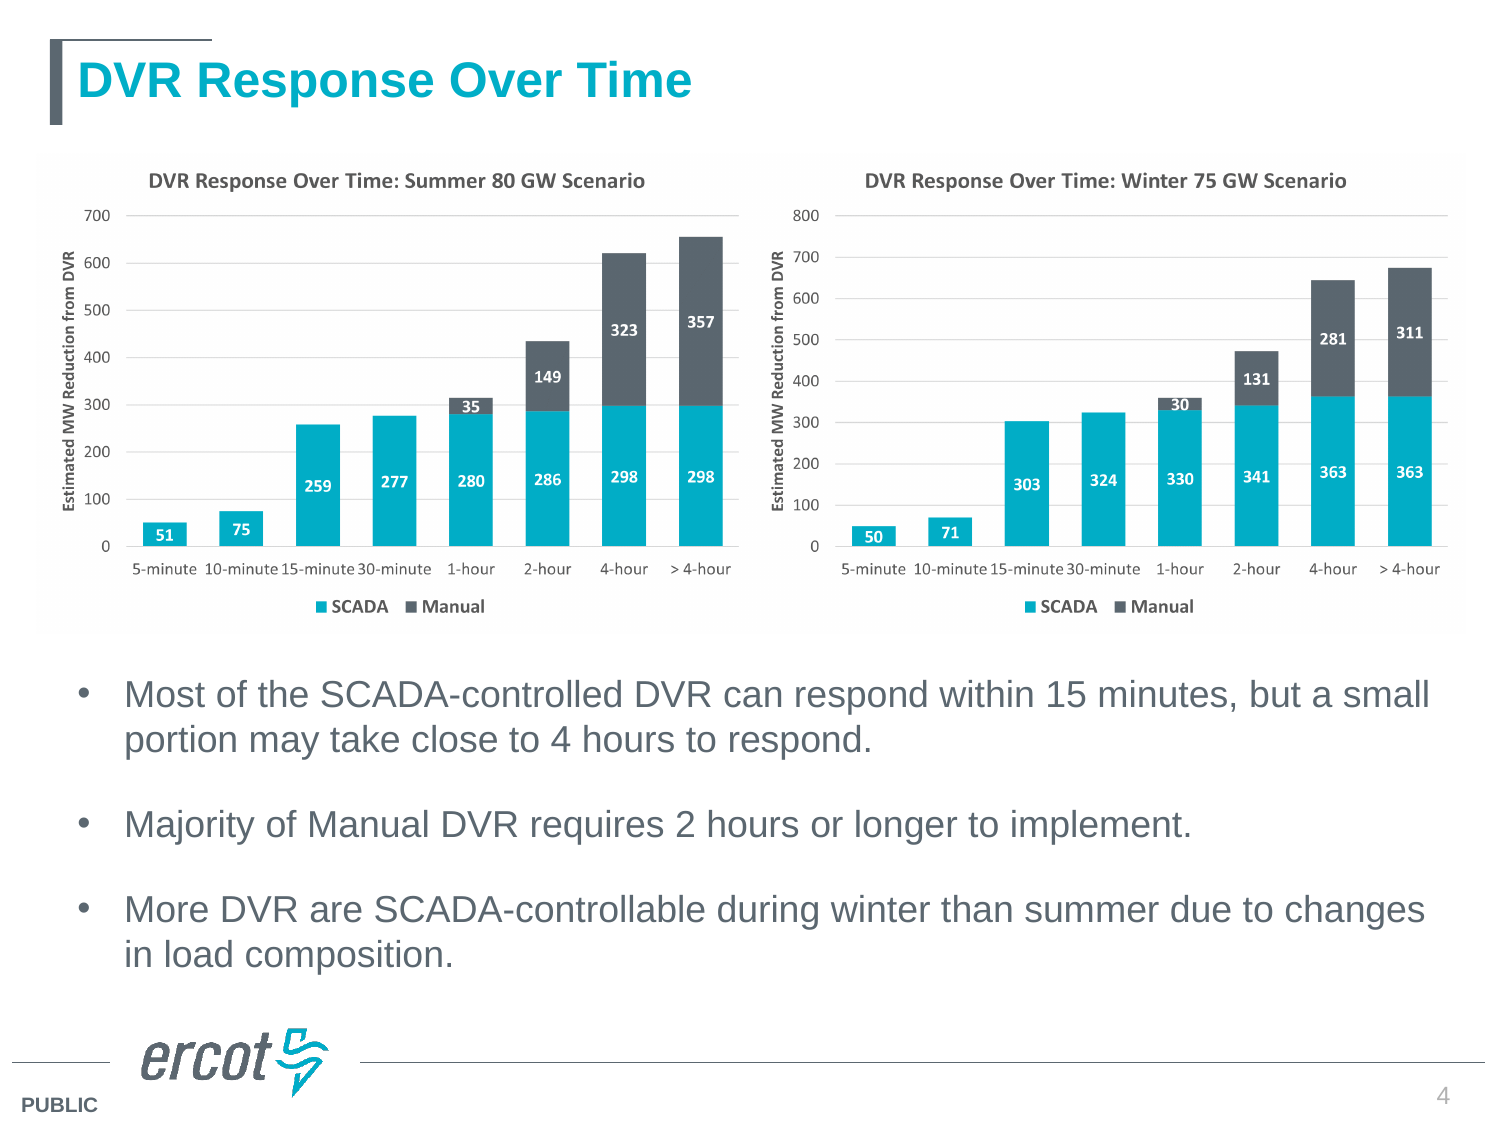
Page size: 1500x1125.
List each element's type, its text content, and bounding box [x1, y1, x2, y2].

slide_number 4 [1400, 1076, 1488, 1113]
title DVR Response Over Time [62, 39, 1450, 125]
picture [35, 153, 1467, 634]
picture [137, 1024, 332, 1100]
text_box Most of the SCADA-controlled DVR can respond within 15 minutes, but a small portion may take close to 4 hours to respond. Majority of Manual DVR requires 2 hours or longer to implement. More DVR are SCADA-controllable during winter than summer due to changes in load composition. [62, 662, 1450, 982]
